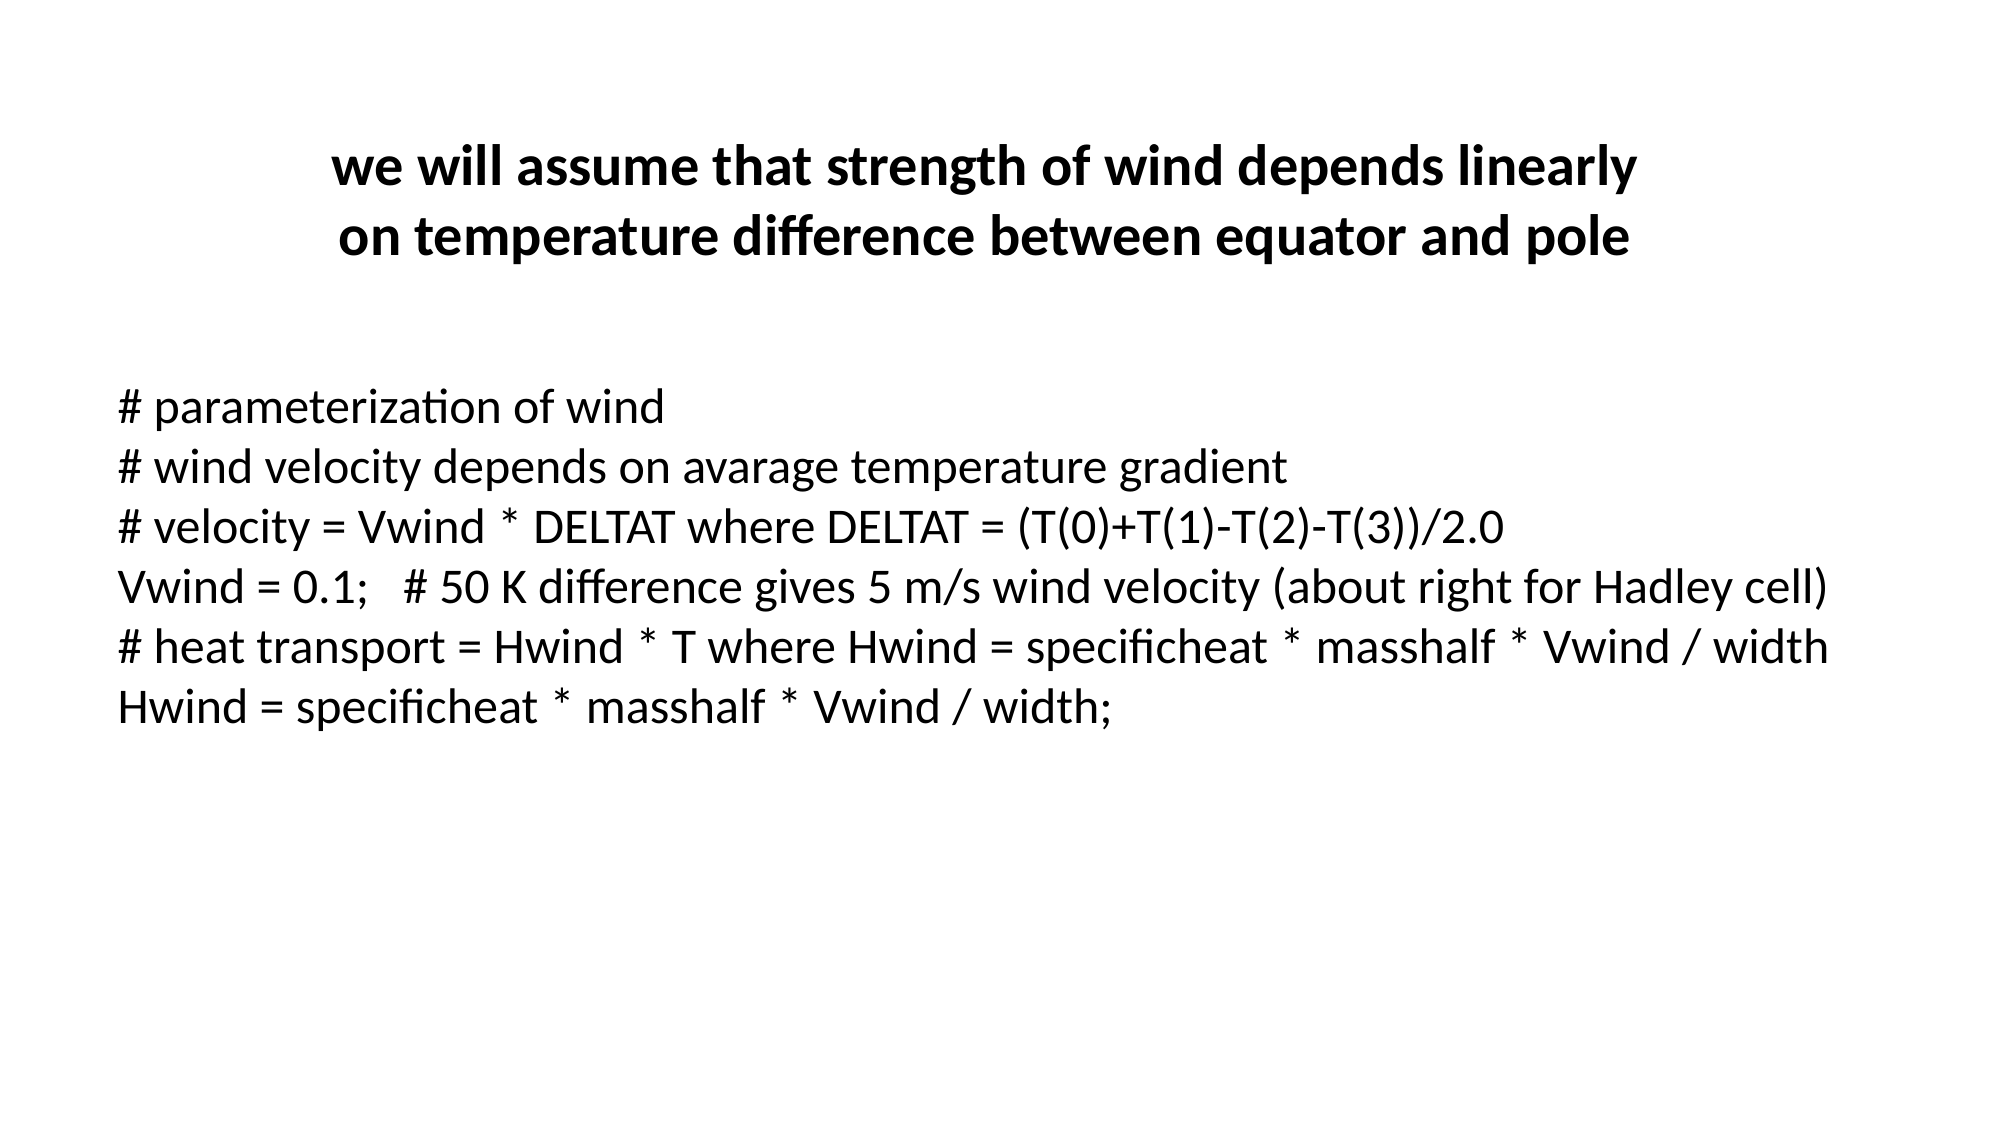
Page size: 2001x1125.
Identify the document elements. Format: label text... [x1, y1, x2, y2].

text_box # parameterization of wind # wind velocity depends on avarage temperature gradient # velocity = Vwind * DELTAT where DELTAT = (T(0)+T(1)-T(2)-T(3))/2.0 Vwind = 0.1; # 50 K difference gives 5 m/s wind velocity (about right for Hadley cell) # heat transport = Hwind * T where Hwind = specificheat * masshalf * Vwind / width Hwind = specificheat * masshalf * Vwind / width; [102, 366, 1871, 742]
text_box we will assume that strength of wind depends linearly on temperature difference between equator and pole [99, 49, 1871, 345]
